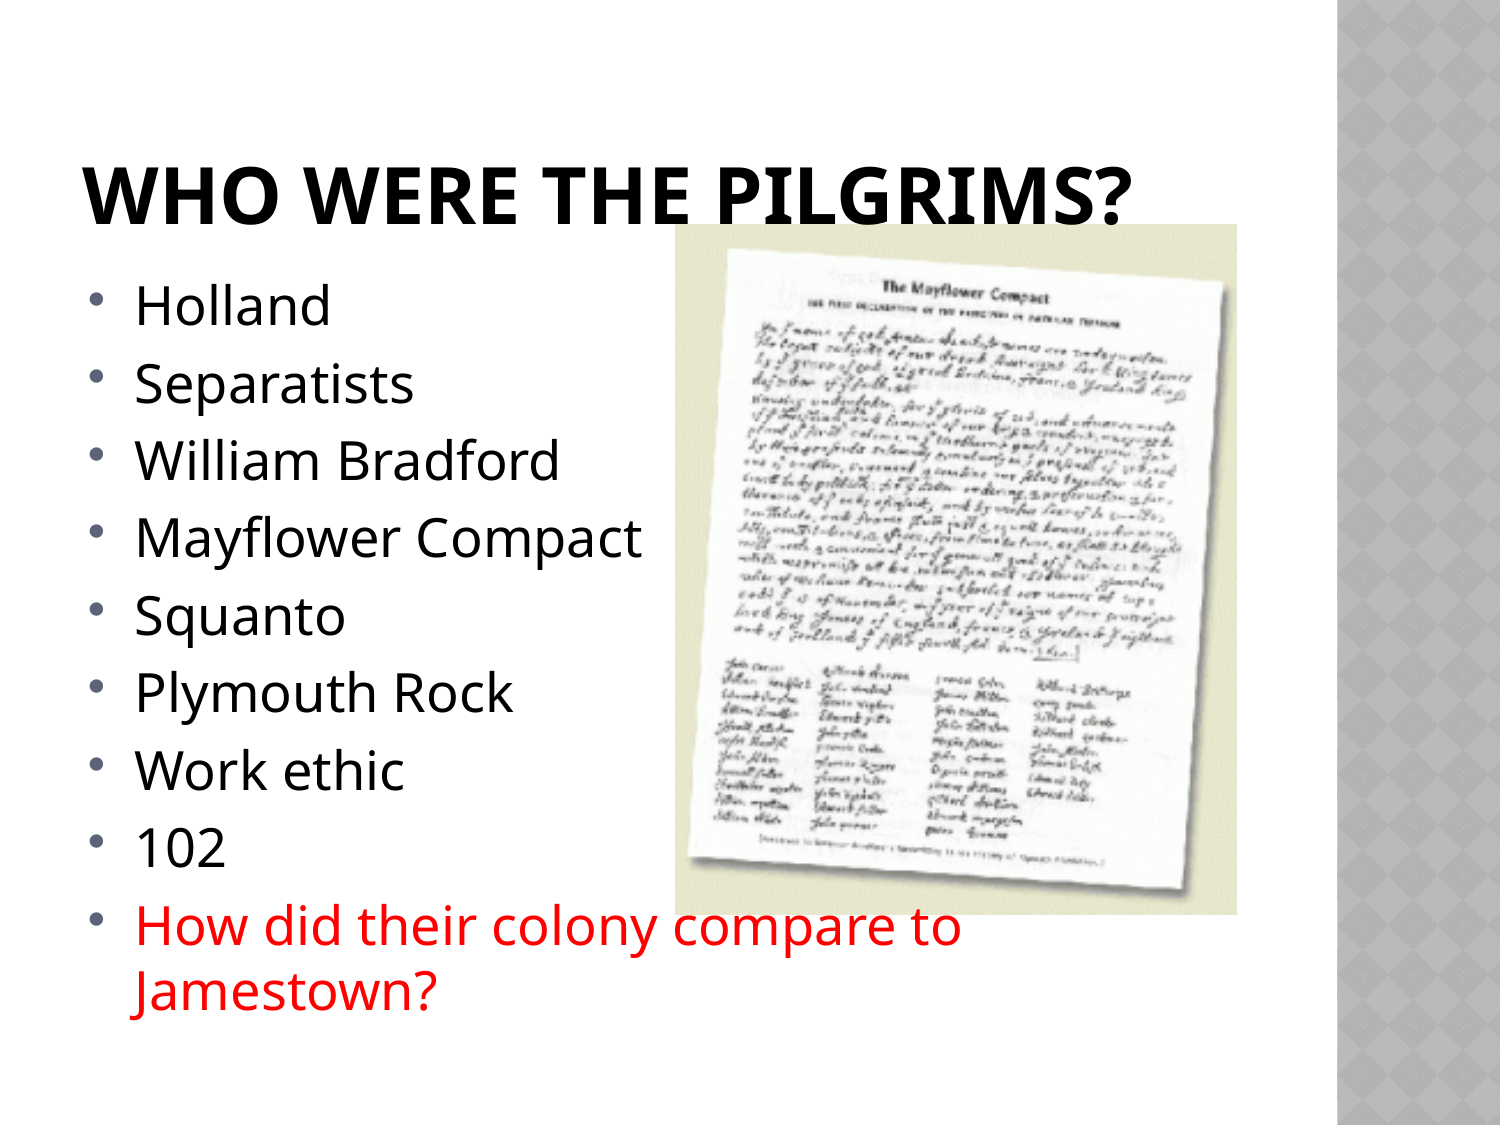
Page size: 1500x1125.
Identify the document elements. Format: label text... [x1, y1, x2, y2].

picture [674, 224, 1237, 916]
title Who were the Pilgrims? [75, 52, 1263, 240]
list Holland Separatists William Bradford Mayflower Compact Squanto Plymouth Rock Work ethic 102 How did their colony compare to Jamestown? [75, 264, 1263, 1059]
